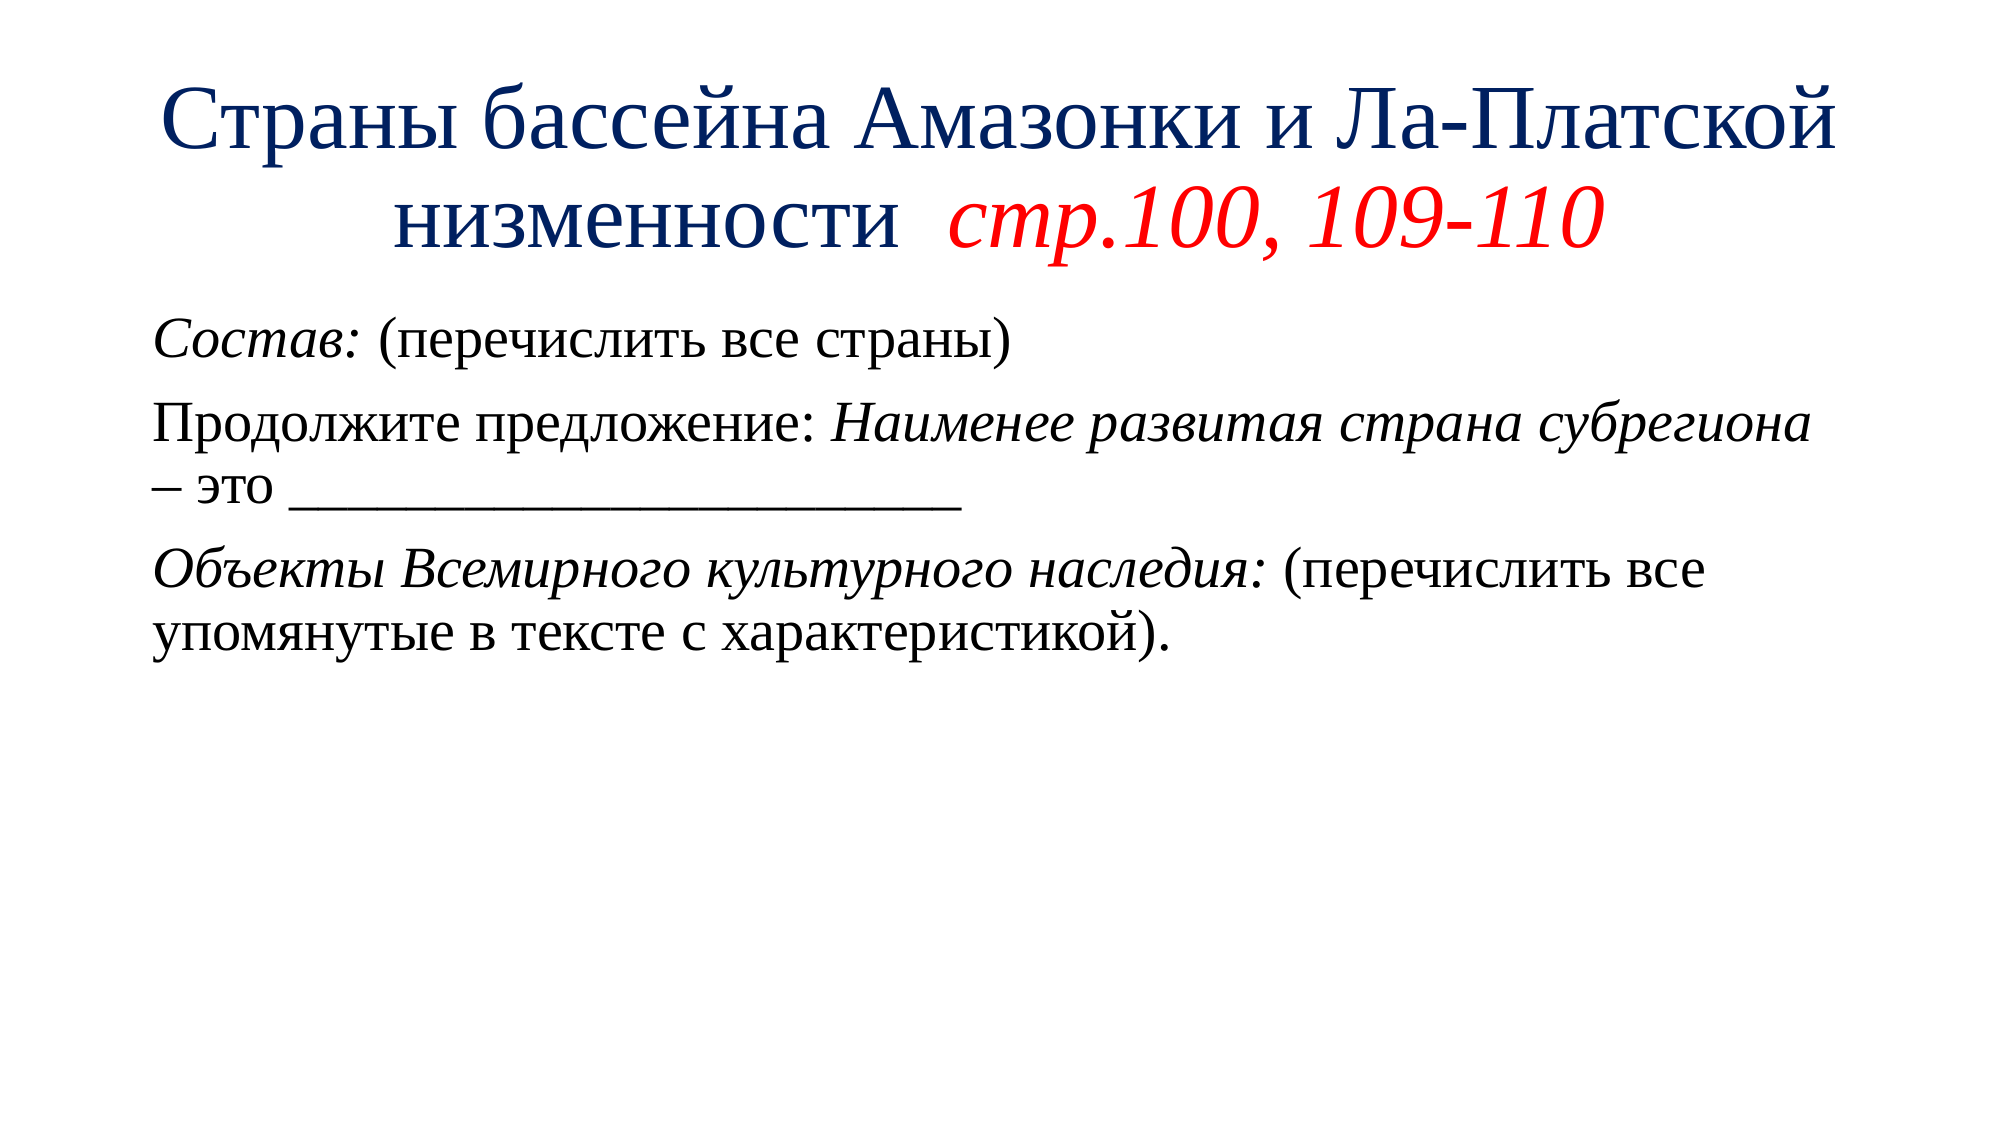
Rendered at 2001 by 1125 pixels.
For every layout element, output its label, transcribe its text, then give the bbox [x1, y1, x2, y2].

list Состав: (перечислить все страны) Продолжите предложение: Наименее развитая страна субрегиона – это _______________________ Объекты Всемирного культурного наследия: (перечислить все упомянутые в тексте с характеристикой). [137, 299, 1863, 1014]
title Страны бассейна Амазонки и Ла-Платской низменности стр.100, 109-110 [137, 59, 1863, 278]
